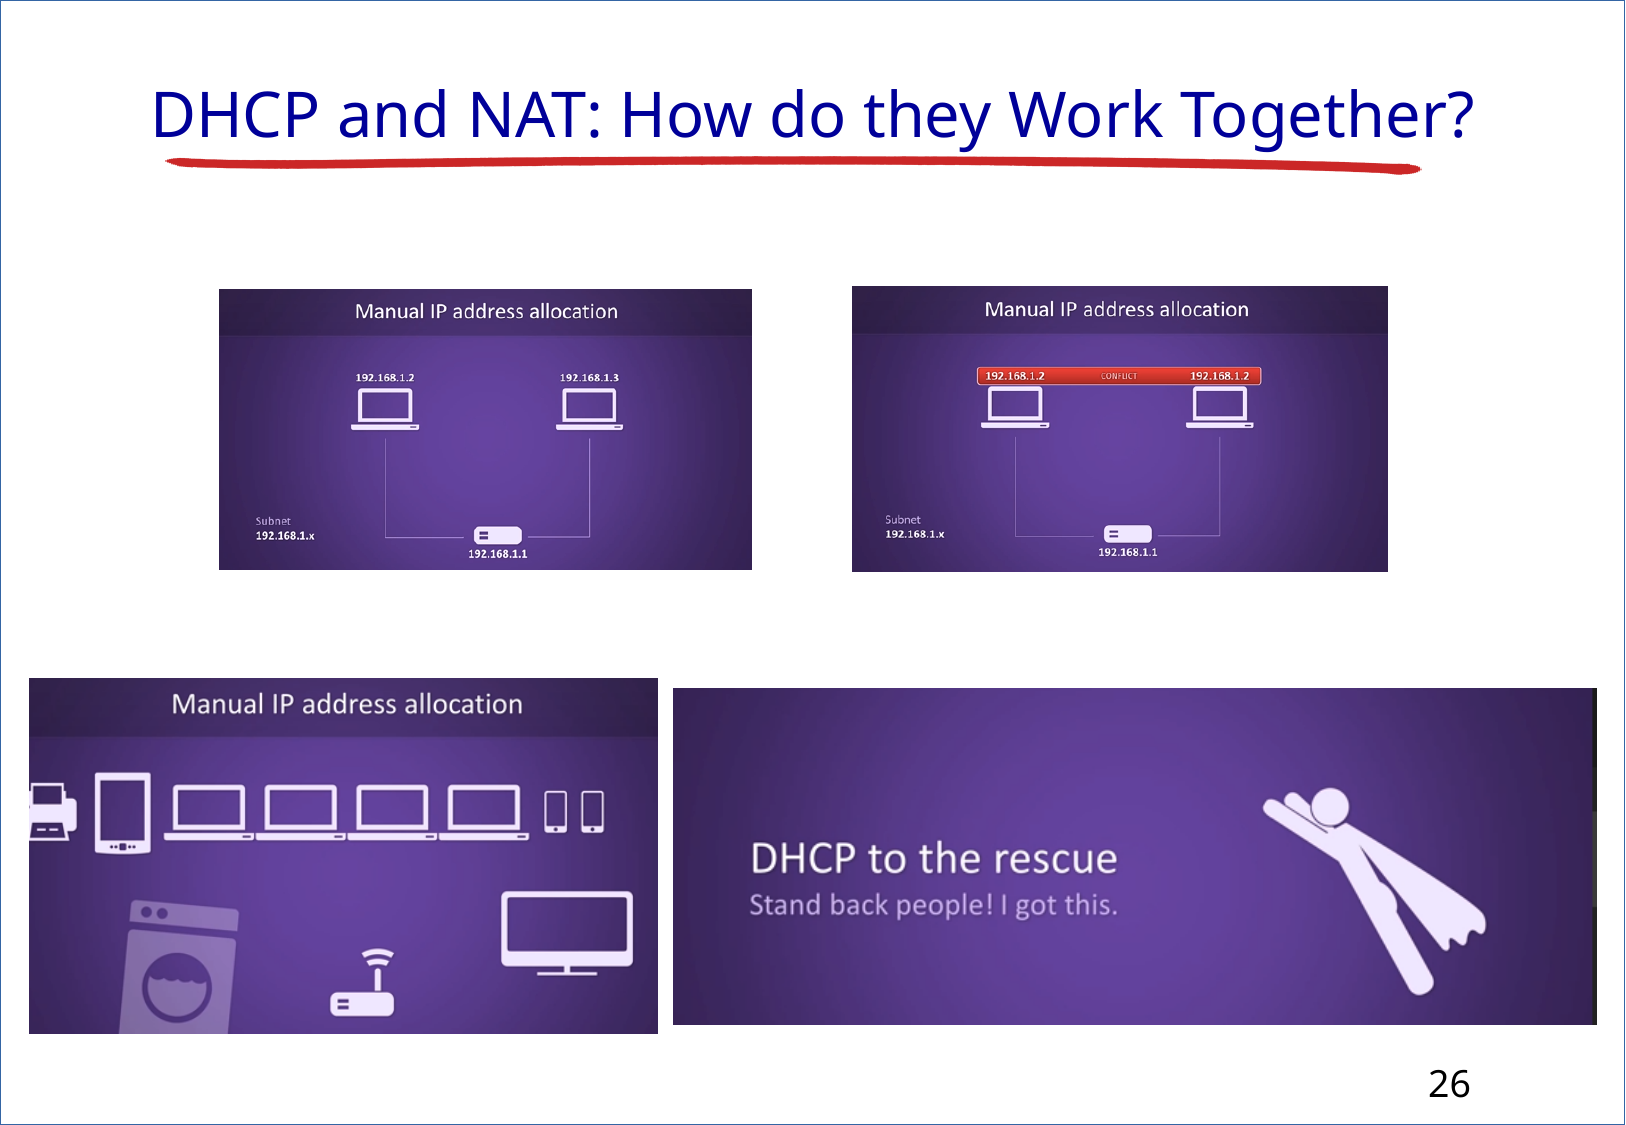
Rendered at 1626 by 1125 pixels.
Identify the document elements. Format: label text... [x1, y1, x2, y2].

picture [672, 688, 1598, 1025]
picture [219, 288, 752, 570]
text_box 26 [1428, 1060, 1540, 1106]
picture [160, 151, 1436, 180]
title DHCP and NAT: How do they Work Together? [149, 37, 1478, 188]
picture [852, 286, 1389, 573]
text_box [0, 0, 1625, 1125]
picture [28, 678, 659, 1034]
